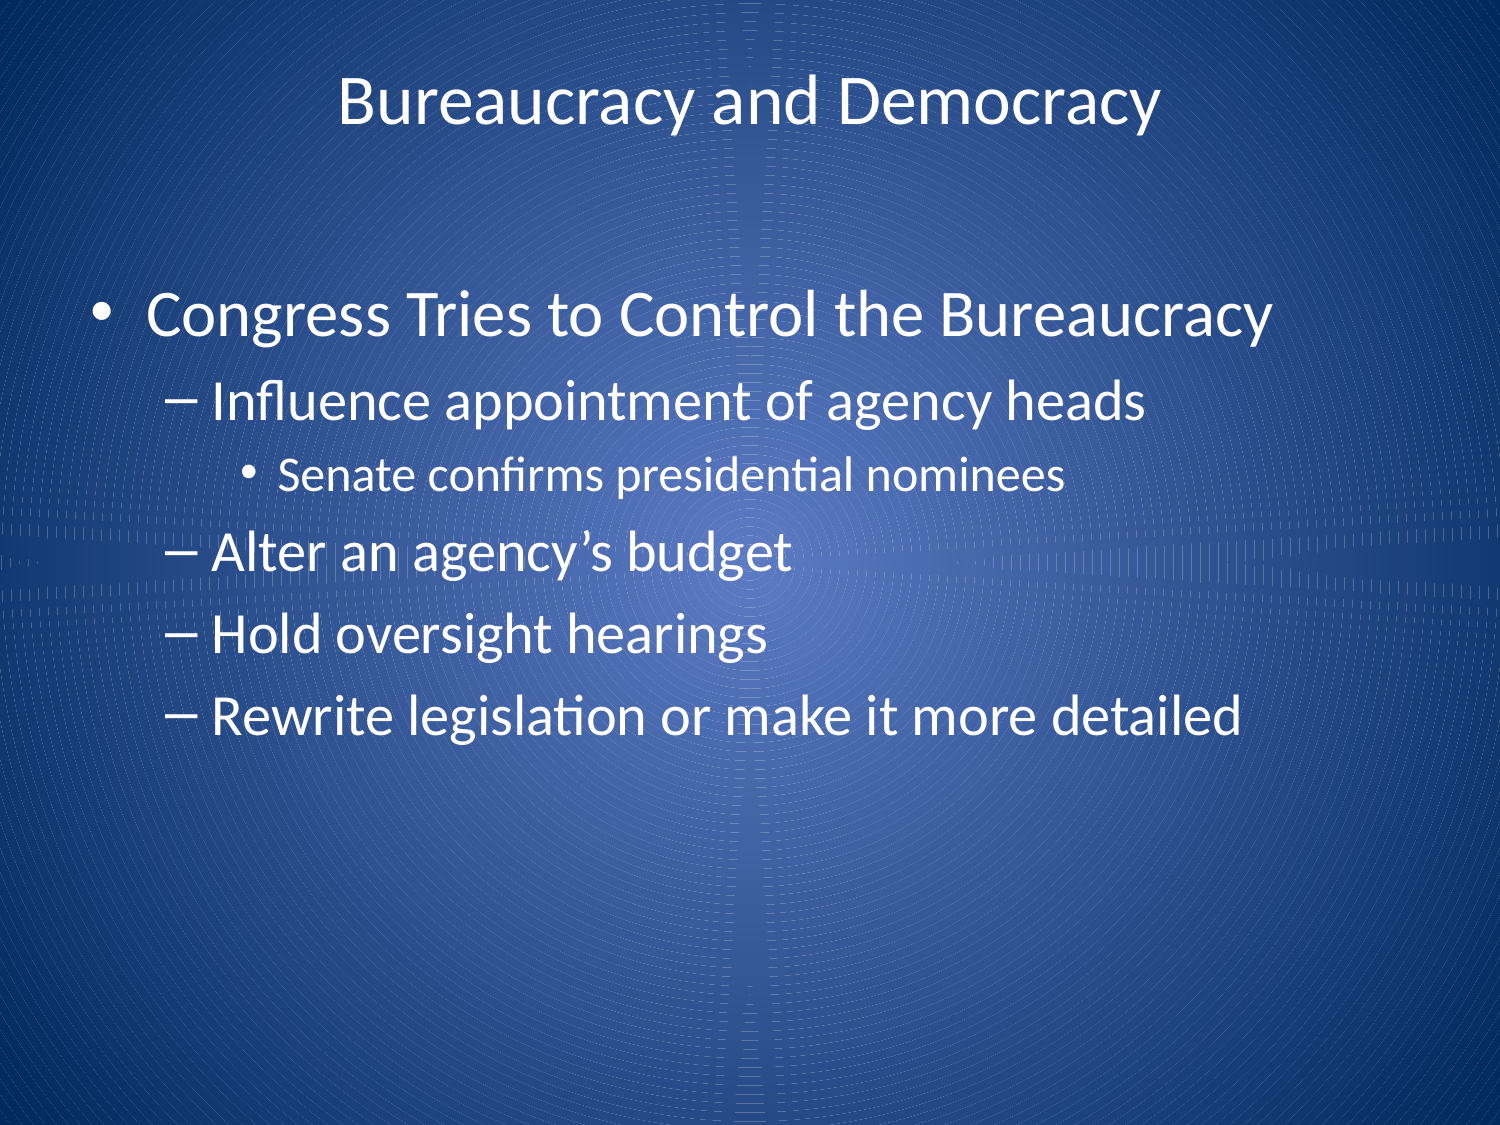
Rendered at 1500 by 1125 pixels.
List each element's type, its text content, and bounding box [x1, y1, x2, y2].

list Congress Tries to Control the Bureaucracy Influence appointment of agency heads Senate confirms presidential nominees Alter an agency’s budget Hold oversight hearings Rewrite legislation or make it more detailed [75, 262, 1425, 1005]
title Bureaucracy and Democracy [75, 45, 1425, 233]
